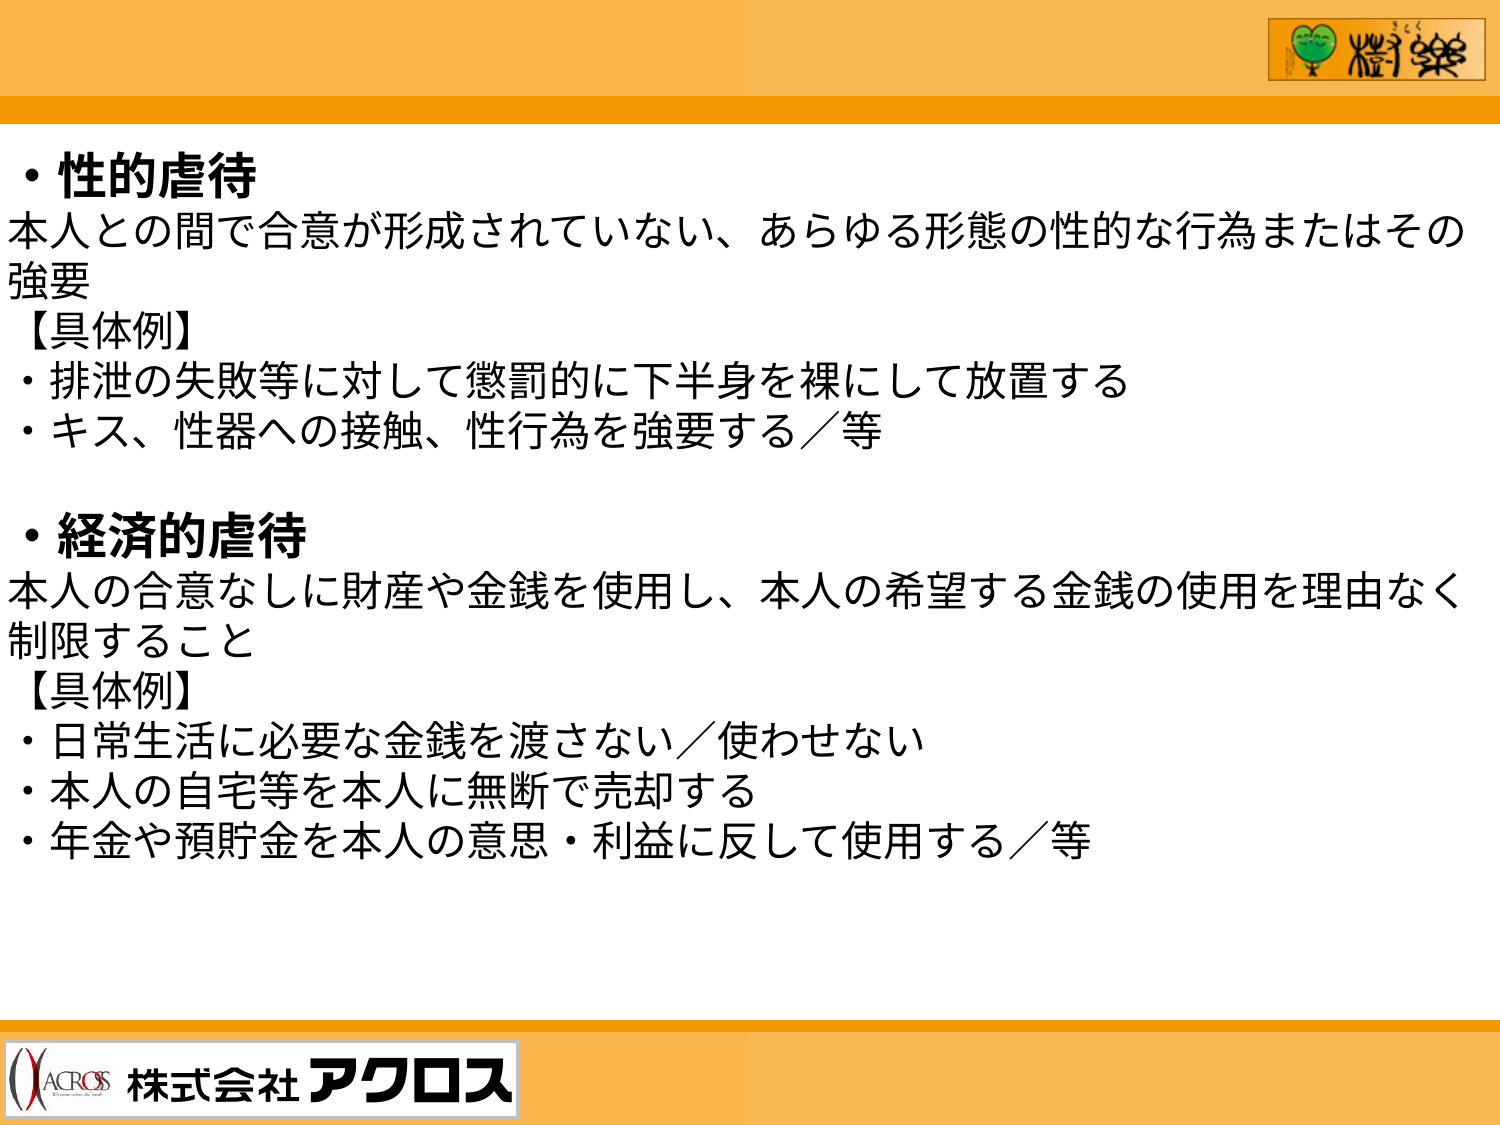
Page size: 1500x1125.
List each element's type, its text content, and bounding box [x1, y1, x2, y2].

picture [0, 1020, 1500, 1125]
picture [0, 0, 1500, 124]
text_box ・性的虐待 本人との間で合意が形成されていない、あらゆる形態の性的な行為またはその 強要 【具体例】 ・排泄の失敗等に対して懲罰的に下半身を裸にして放置する ・キス、性器への接触、性行為を強要する／等 ・経済的虐待 本人の合意なしに財産や金銭を使用し、本人の希望する金銭の使用を理由なく 制限すること 【具体例】 ・日常生活に必要な金銭を渡さない／使わせない ・本人の自宅等を本人に無断で売却する ・年金や預貯金を本人の意思・利益に反して使用する／等 [0, 137, 1484, 923]
